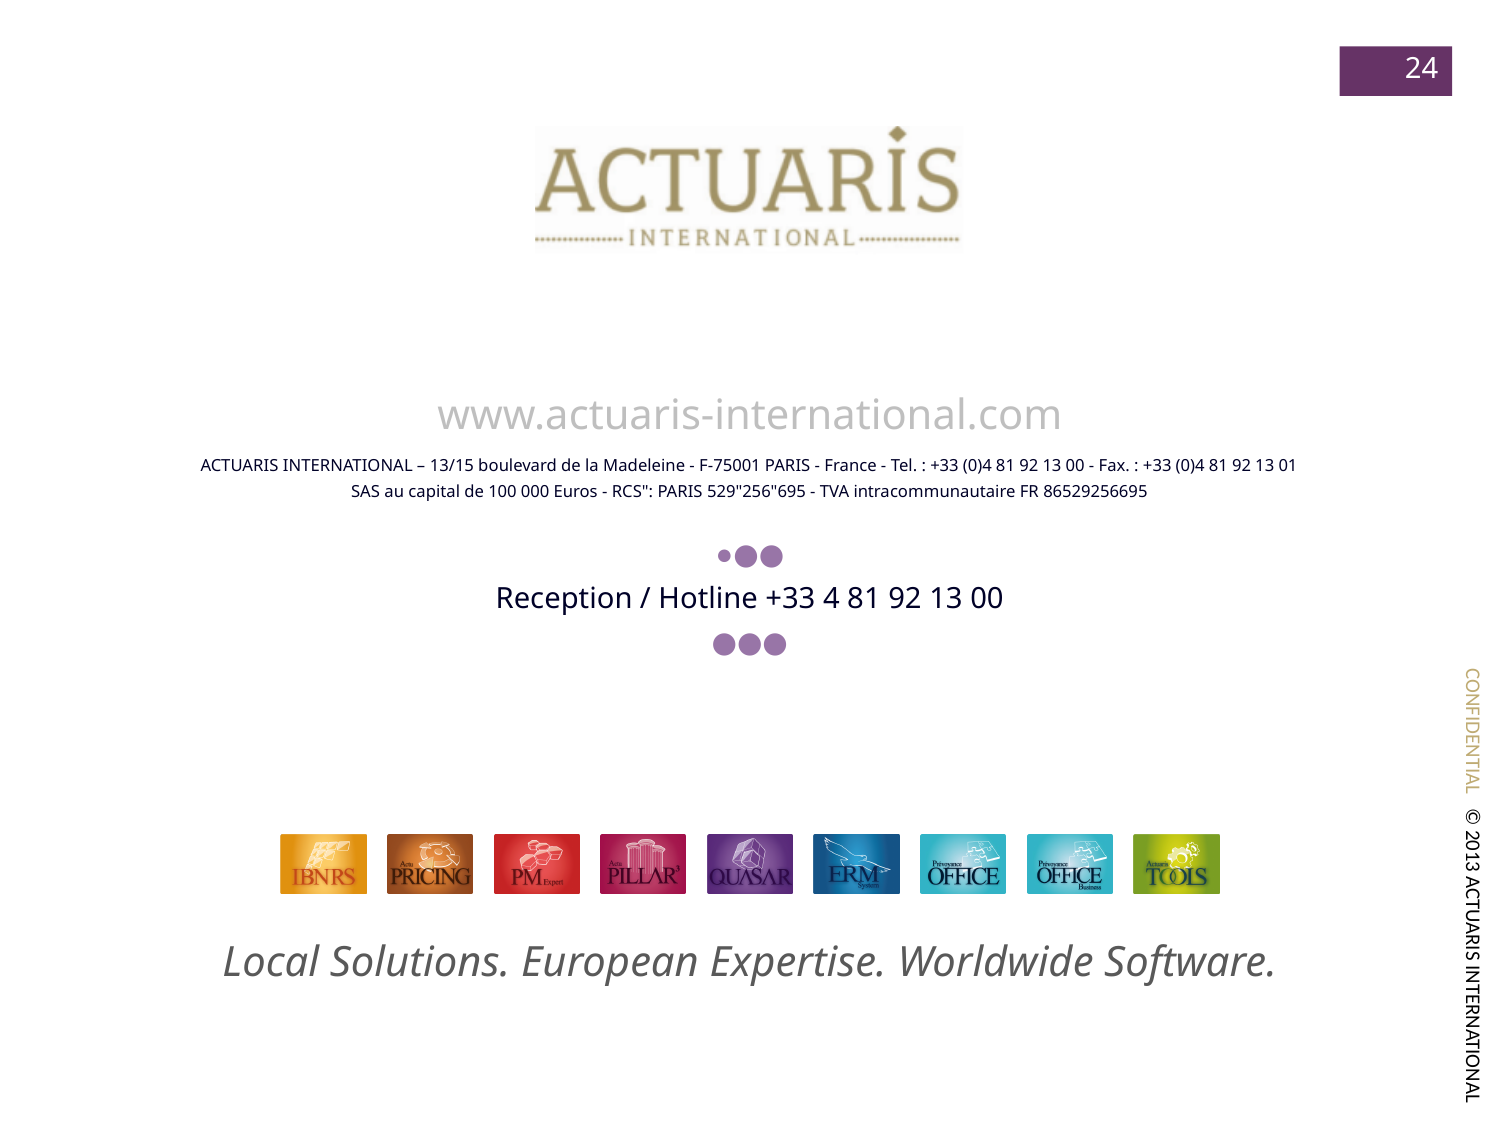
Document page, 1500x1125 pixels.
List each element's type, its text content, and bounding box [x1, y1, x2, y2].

picture [707, 834, 793, 894]
picture [535, 126, 965, 255]
picture [600, 834, 686, 894]
picture [494, 834, 580, 894]
picture [387, 834, 473, 894]
picture [280, 834, 367, 894]
picture [1133, 834, 1220, 894]
picture [1027, 834, 1113, 894]
slide_number 24 [1362, 39, 1454, 100]
picture [920, 834, 1006, 894]
picture [813, 834, 900, 894]
